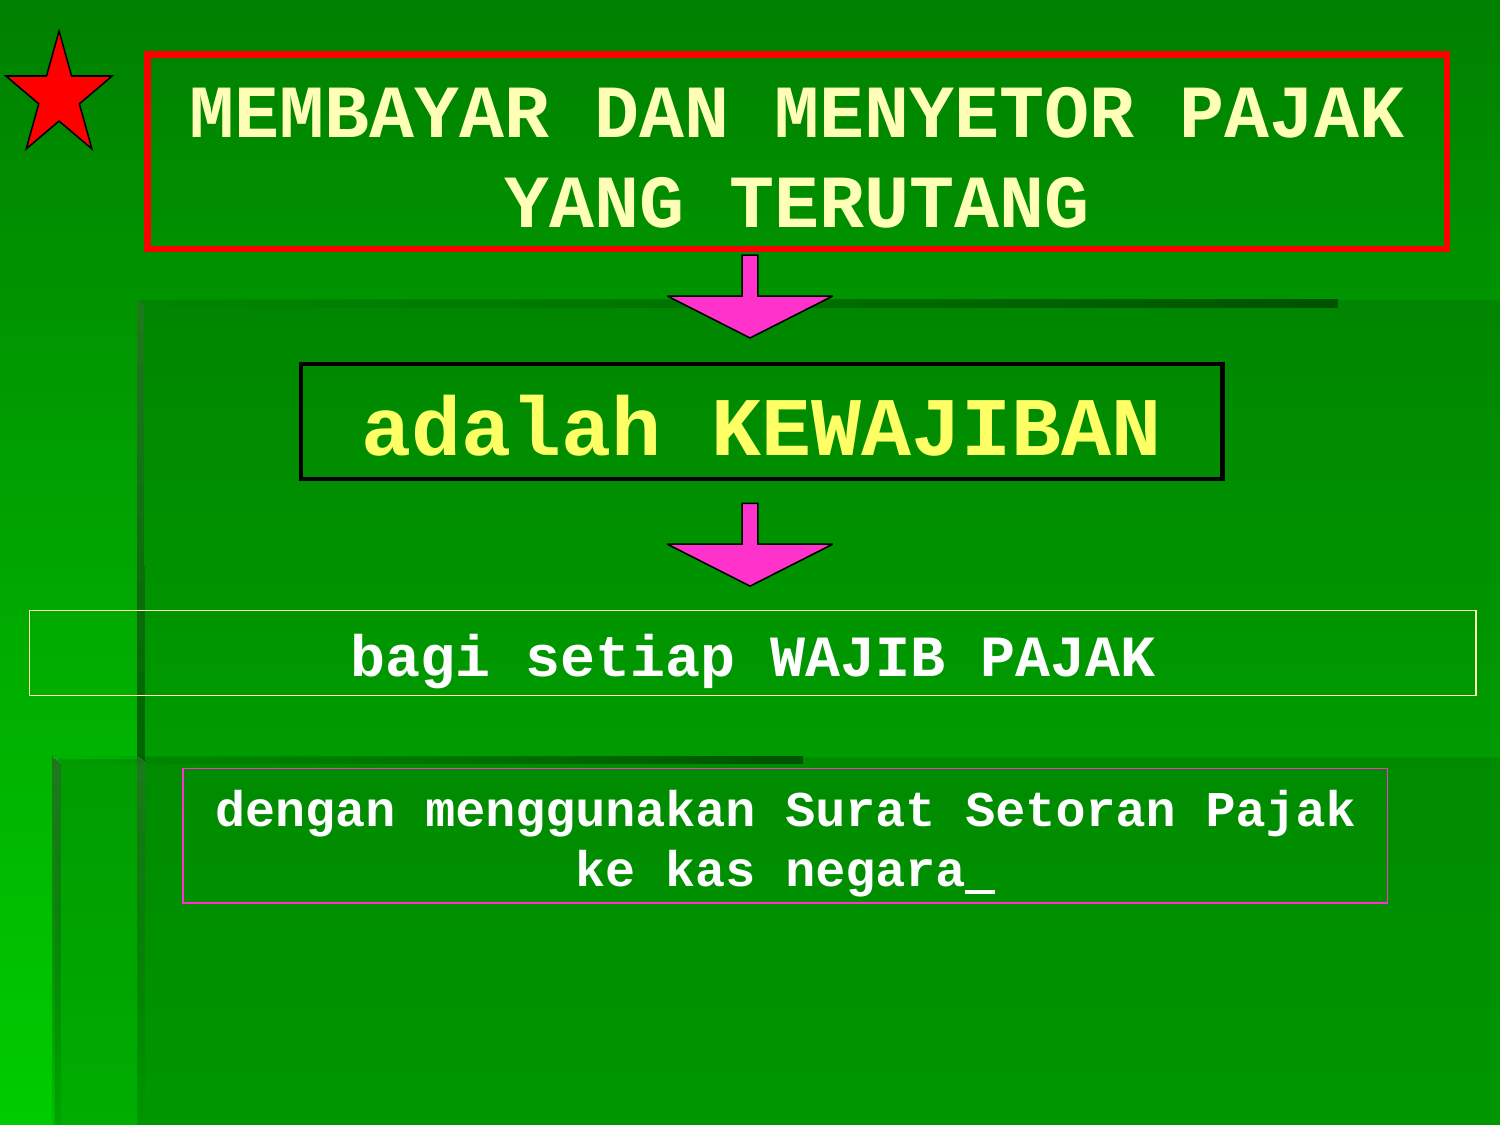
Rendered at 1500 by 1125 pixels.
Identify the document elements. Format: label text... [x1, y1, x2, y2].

text_box [5, 30, 113, 149]
text_box [667, 255, 833, 338]
text_box adalah KEWAJIBAN [301, 364, 1223, 479]
text_box MEMBAYAR DAN MENYETOR PAJAK YANG TERUTANG [147, 54, 1447, 250]
text_box bagi setiap WAJIB PAJAK [29, 610, 1477, 696]
text_box dengan menggunakan Surat Setoran Pajak ke kas negara [182, 768, 1388, 904]
text_box [667, 503, 833, 587]
